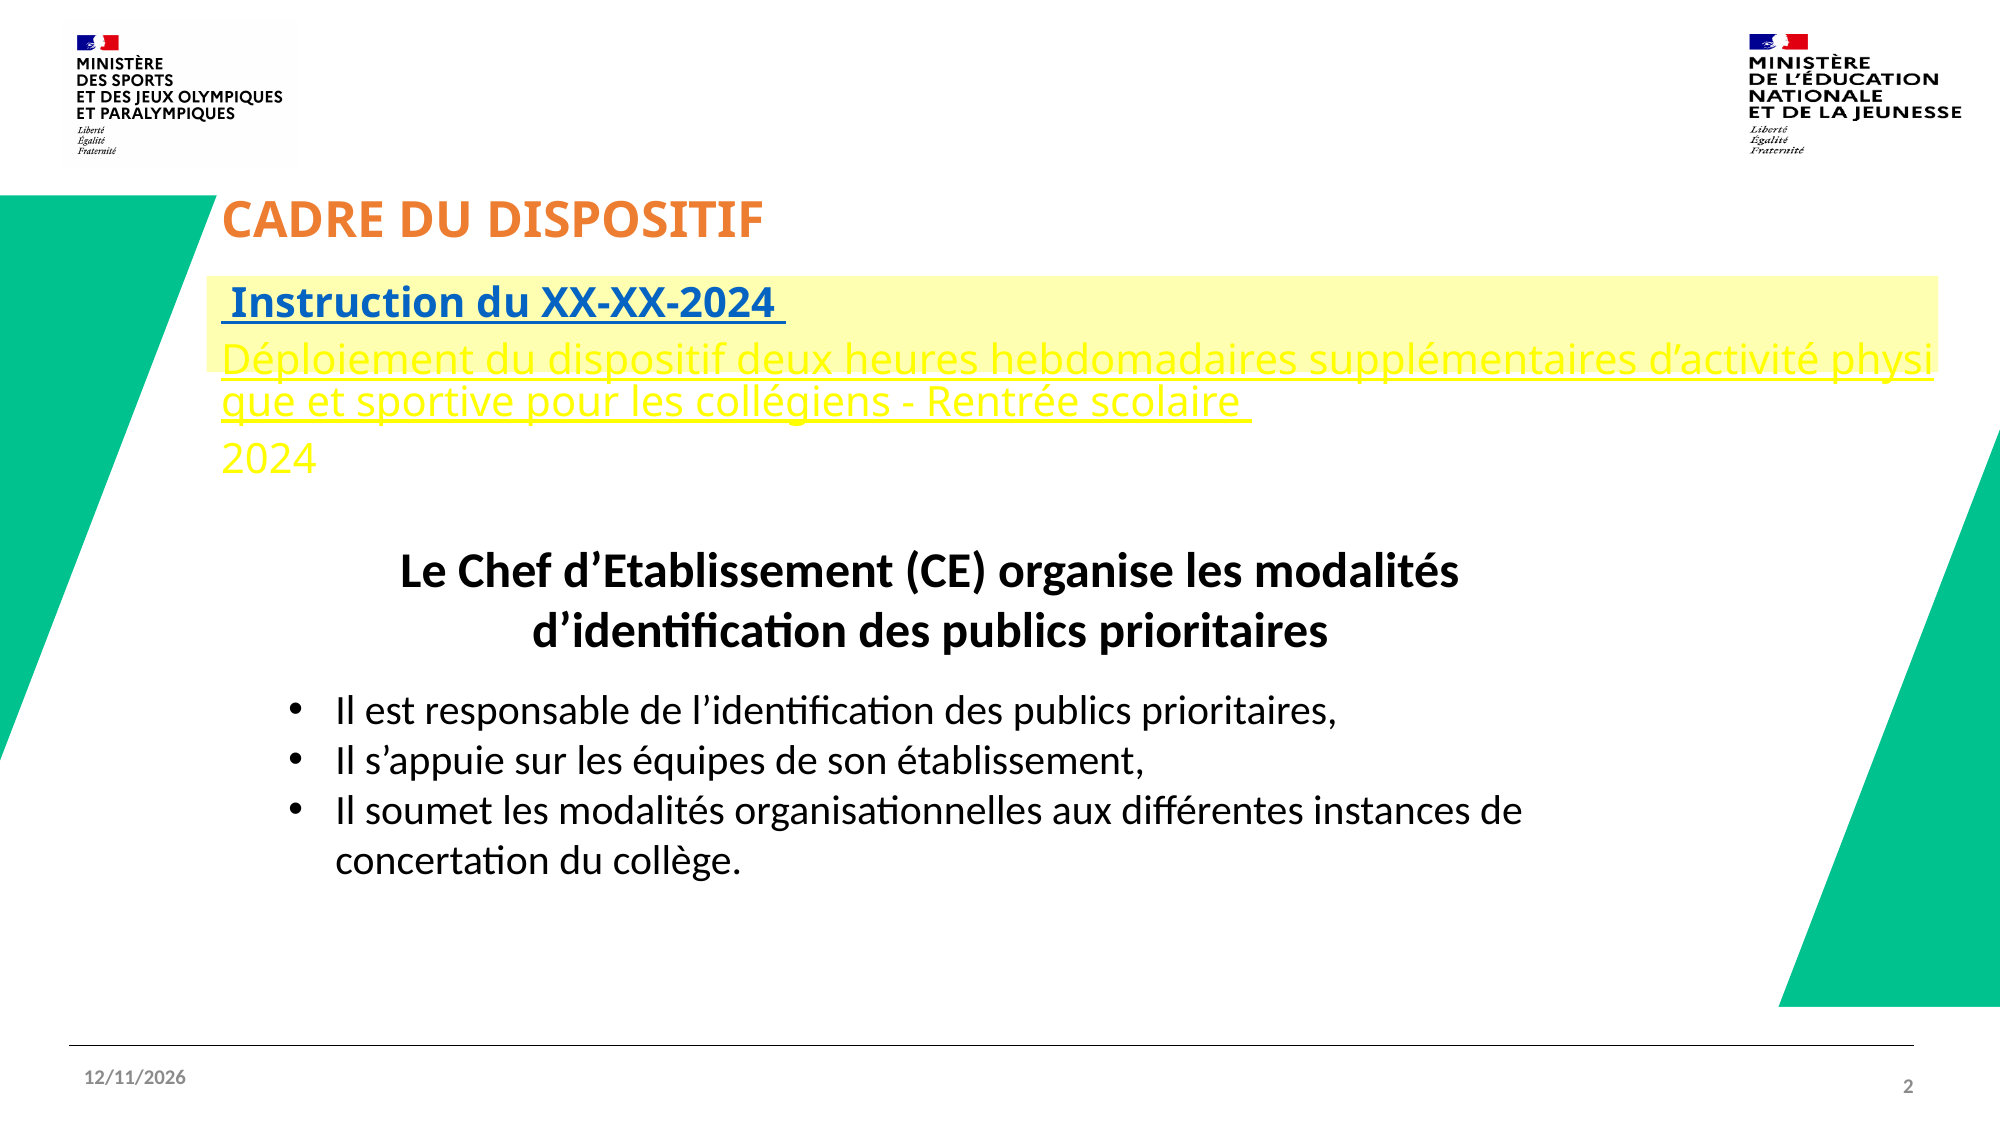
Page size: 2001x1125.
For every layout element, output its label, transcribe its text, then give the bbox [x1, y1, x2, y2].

text_box Instruction du XX-XX-2024 Déploiement du dispositif deux heures hebdomadaires supplémentaires d’activité physique et sportive pour les collégiens - Rentrée scolaire 2024 [206, 275, 1939, 373]
text_box Le Chef d’Etablissement (CE) organise les modalités d’identification des publics prioritaires Il est responsable de l’identification des publics prioritaires, Il s’appuie sur les équipes de son établissement, Il soumet les modalités organisationnelles aux différentes instances de concertation du collège. [273, 440, 1588, 1125]
picture [62, 20, 297, 169]
picture [1749, 34, 1963, 155]
title Cadre du dispositif [206, 177, 1619, 266]
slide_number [69, 1046, 273, 1107]
slide_number 2 [1618, 1046, 1914, 1125]
